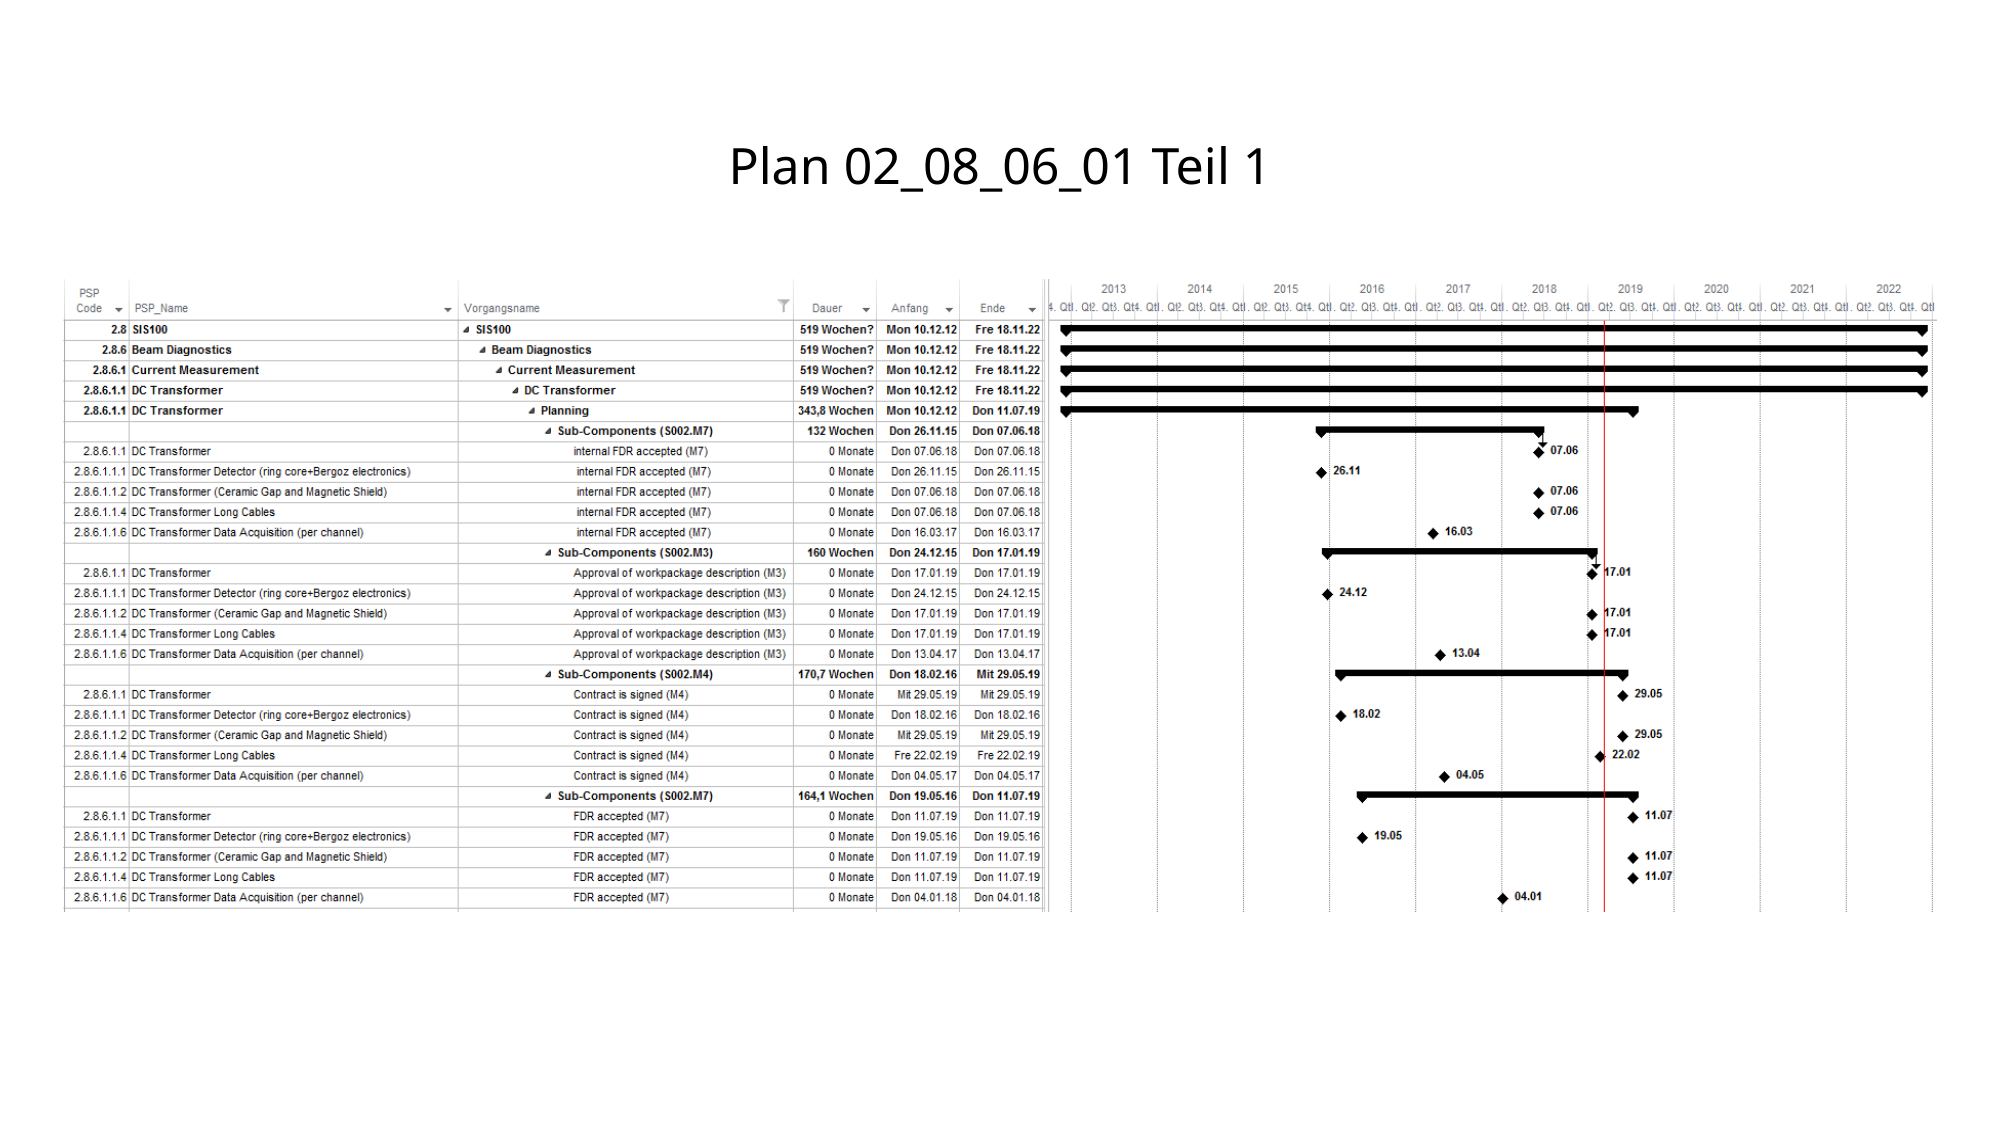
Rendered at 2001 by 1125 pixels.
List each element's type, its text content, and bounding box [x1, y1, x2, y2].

title Plan 02_08_06_01 Teil 1 [137, 59, 1863, 277]
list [63, 277, 1937, 912]
